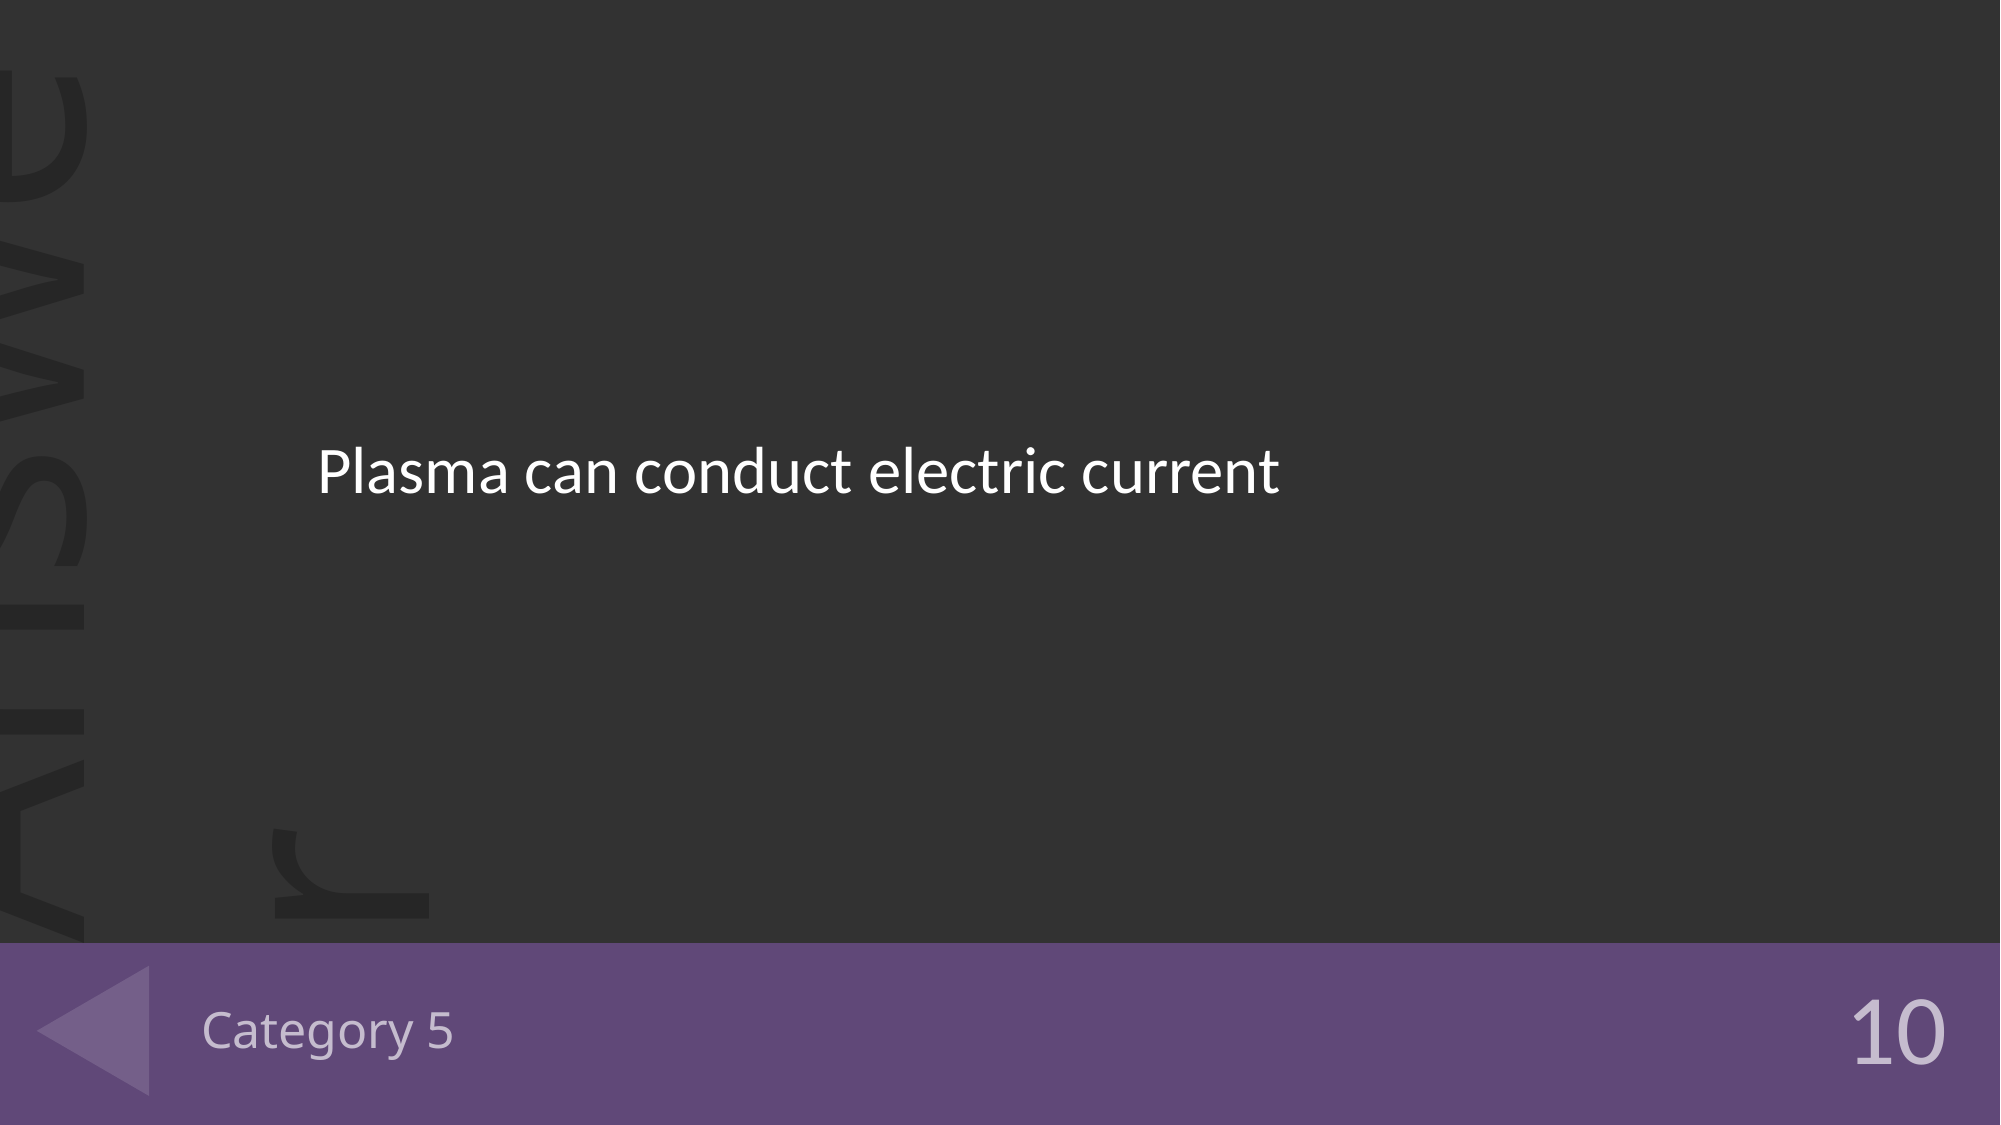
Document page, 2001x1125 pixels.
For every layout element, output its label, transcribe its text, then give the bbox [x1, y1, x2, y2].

title Category 5 [185, 967, 1494, 1097]
list 10 [1494, 967, 1963, 1097]
list Plasma can conduct electric current [302, 307, 1760, 636]
